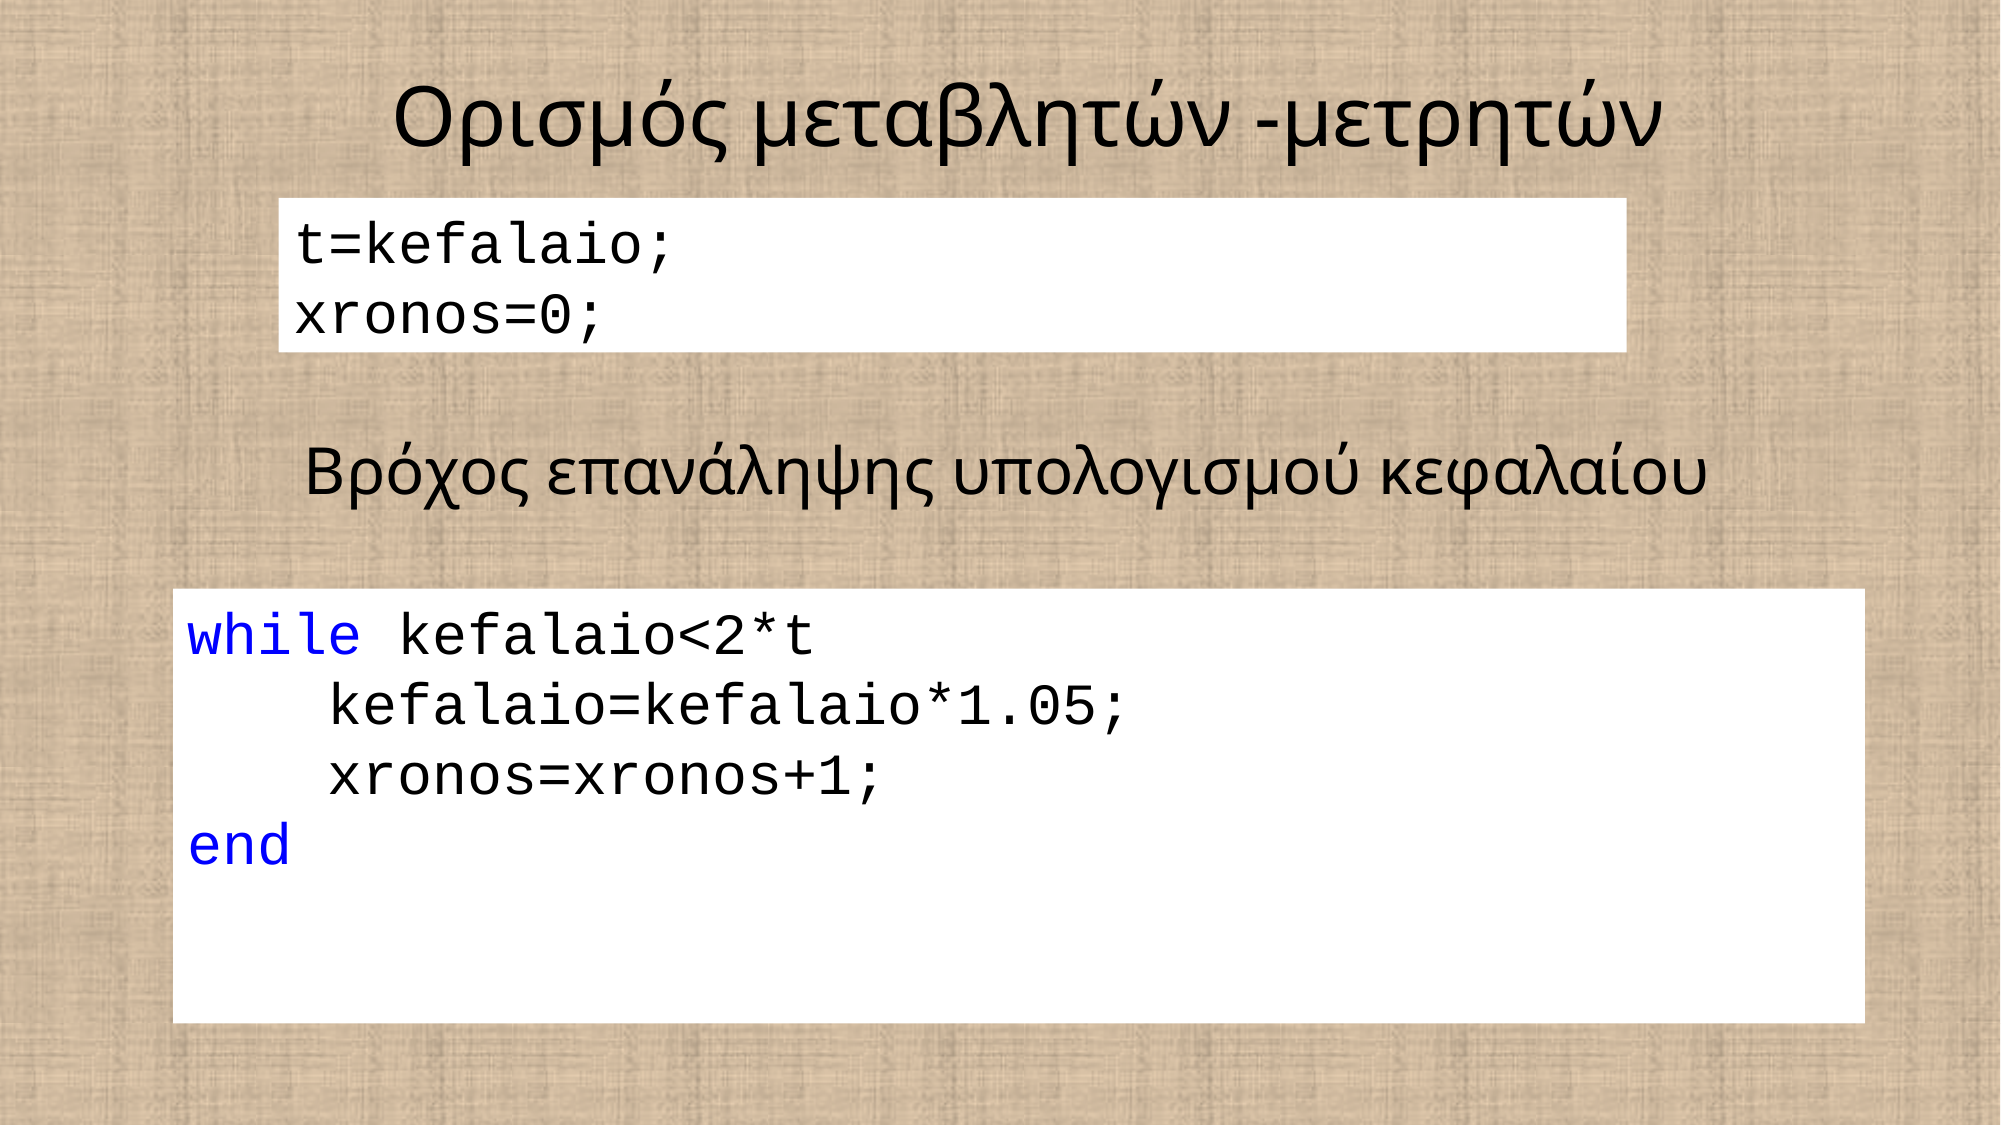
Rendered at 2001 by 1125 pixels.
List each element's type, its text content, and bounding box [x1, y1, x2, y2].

title Ορισμός μεταβλητών -μετρητών [278, 53, 1779, 172]
text_box Βρόχος επανάληψης υπολογισμού κεφαλαίου [278, 380, 1735, 516]
text_box t=kefalaio; xronos=0; [278, 197, 1627, 353]
text_box while kefalaio<2*t kefalaio=kefalaio*1.05; xronos=xronos+1; end [173, 588, 1865, 1024]
